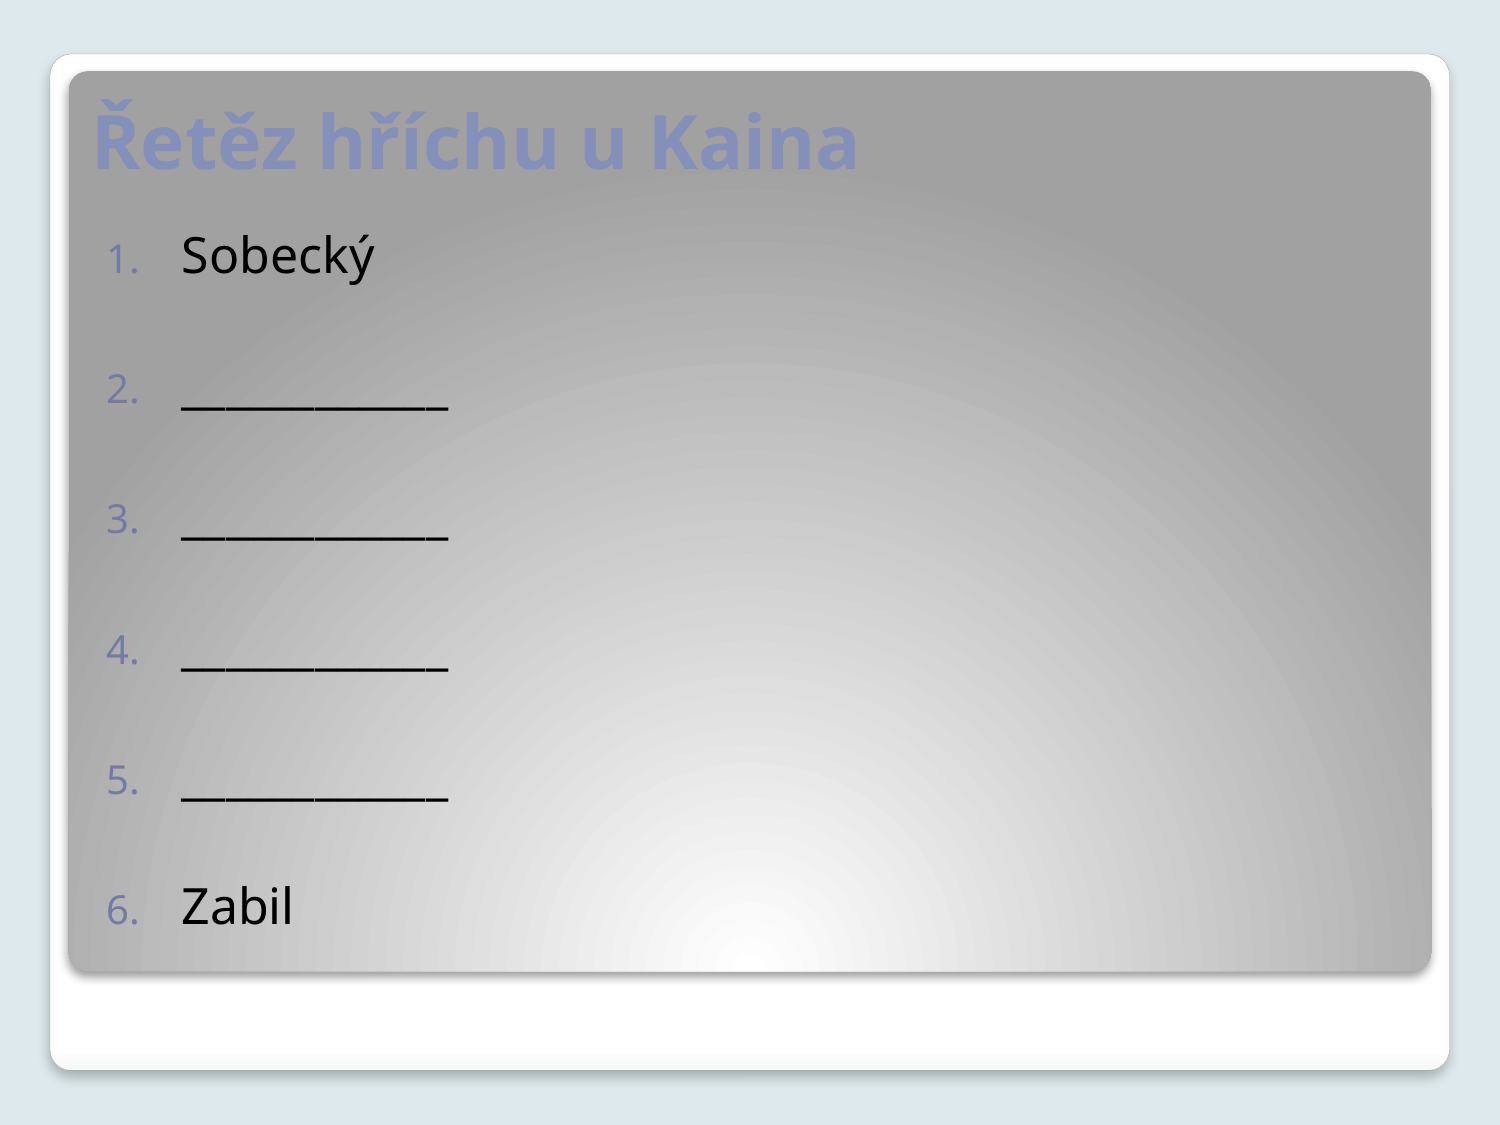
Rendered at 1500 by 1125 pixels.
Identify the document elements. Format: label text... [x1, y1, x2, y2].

list Sobecký ____________ ____________ ____________ ____________ Zabil [76, 208, 1420, 1025]
title Řetěz hříchu u Kaina [76, 66, 1420, 192]
